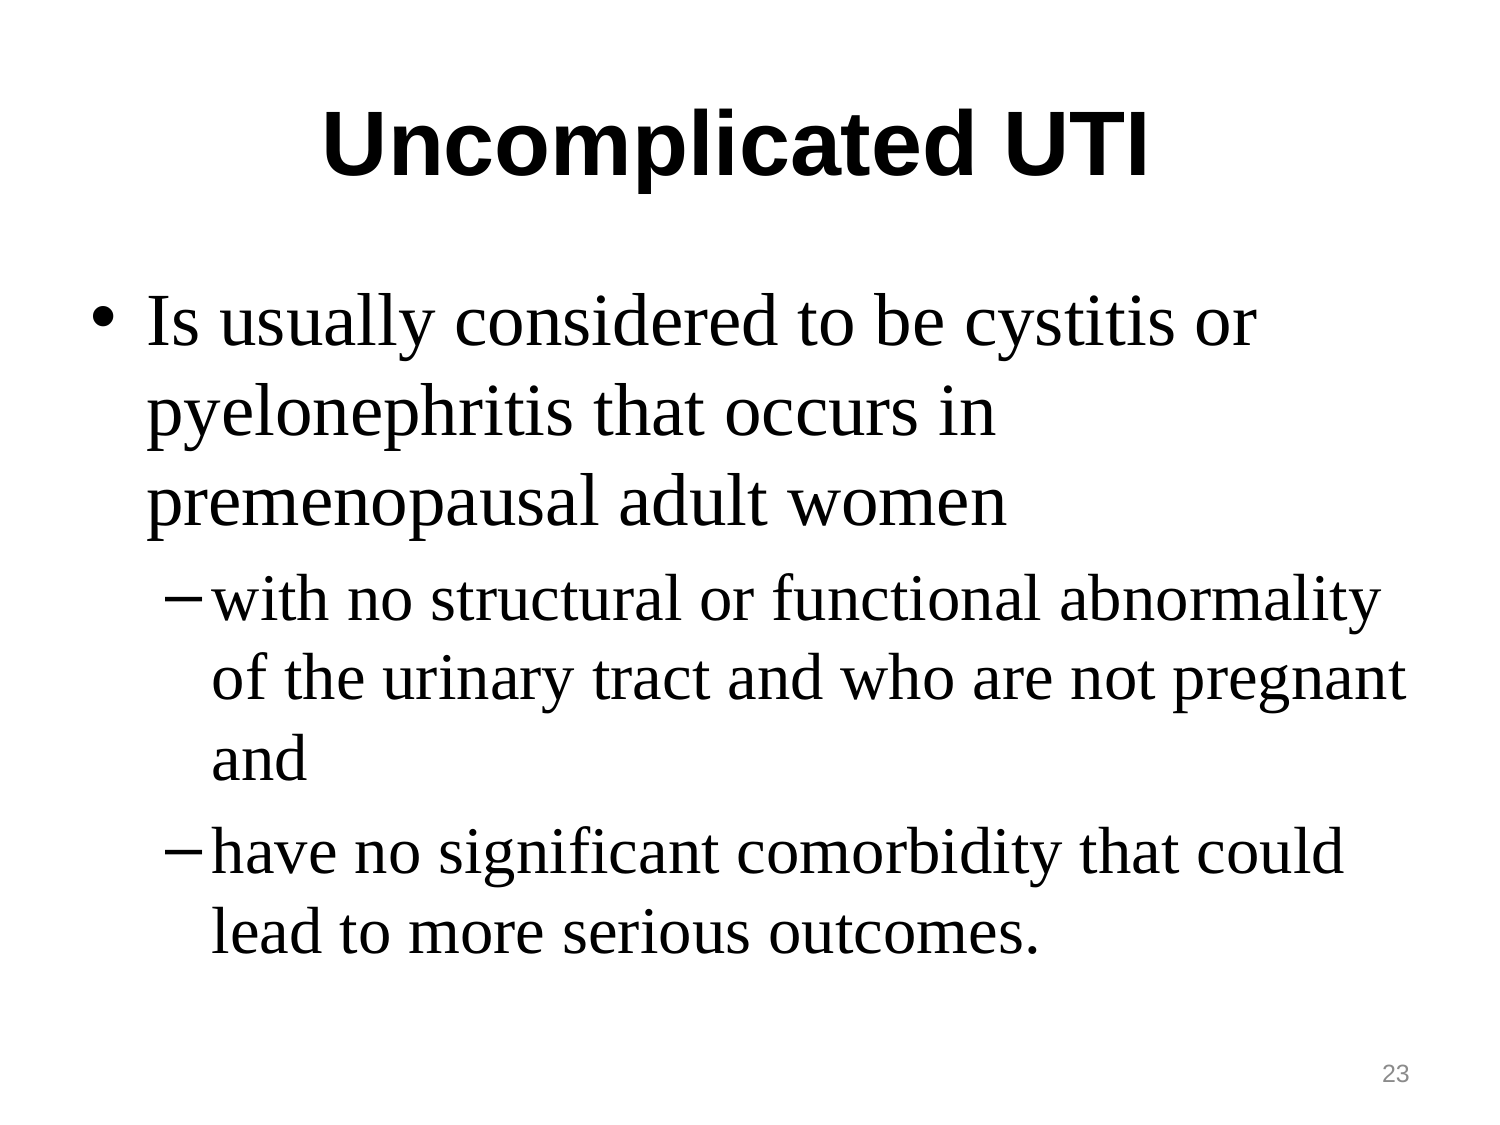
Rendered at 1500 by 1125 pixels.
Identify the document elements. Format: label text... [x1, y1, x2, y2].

slide_number 23 [1074, 1042, 1425, 1103]
list Is usually considered to be cystitis or pyelonephritis that occurs in premenopausal adult women with no structural or functional abnormality of the urinary tract and who are not pregnant and have no significant comorbidity that could lead to more serious outcomes. [75, 262, 1425, 1005]
title Uncomplicated UTI [75, 45, 1425, 233]
